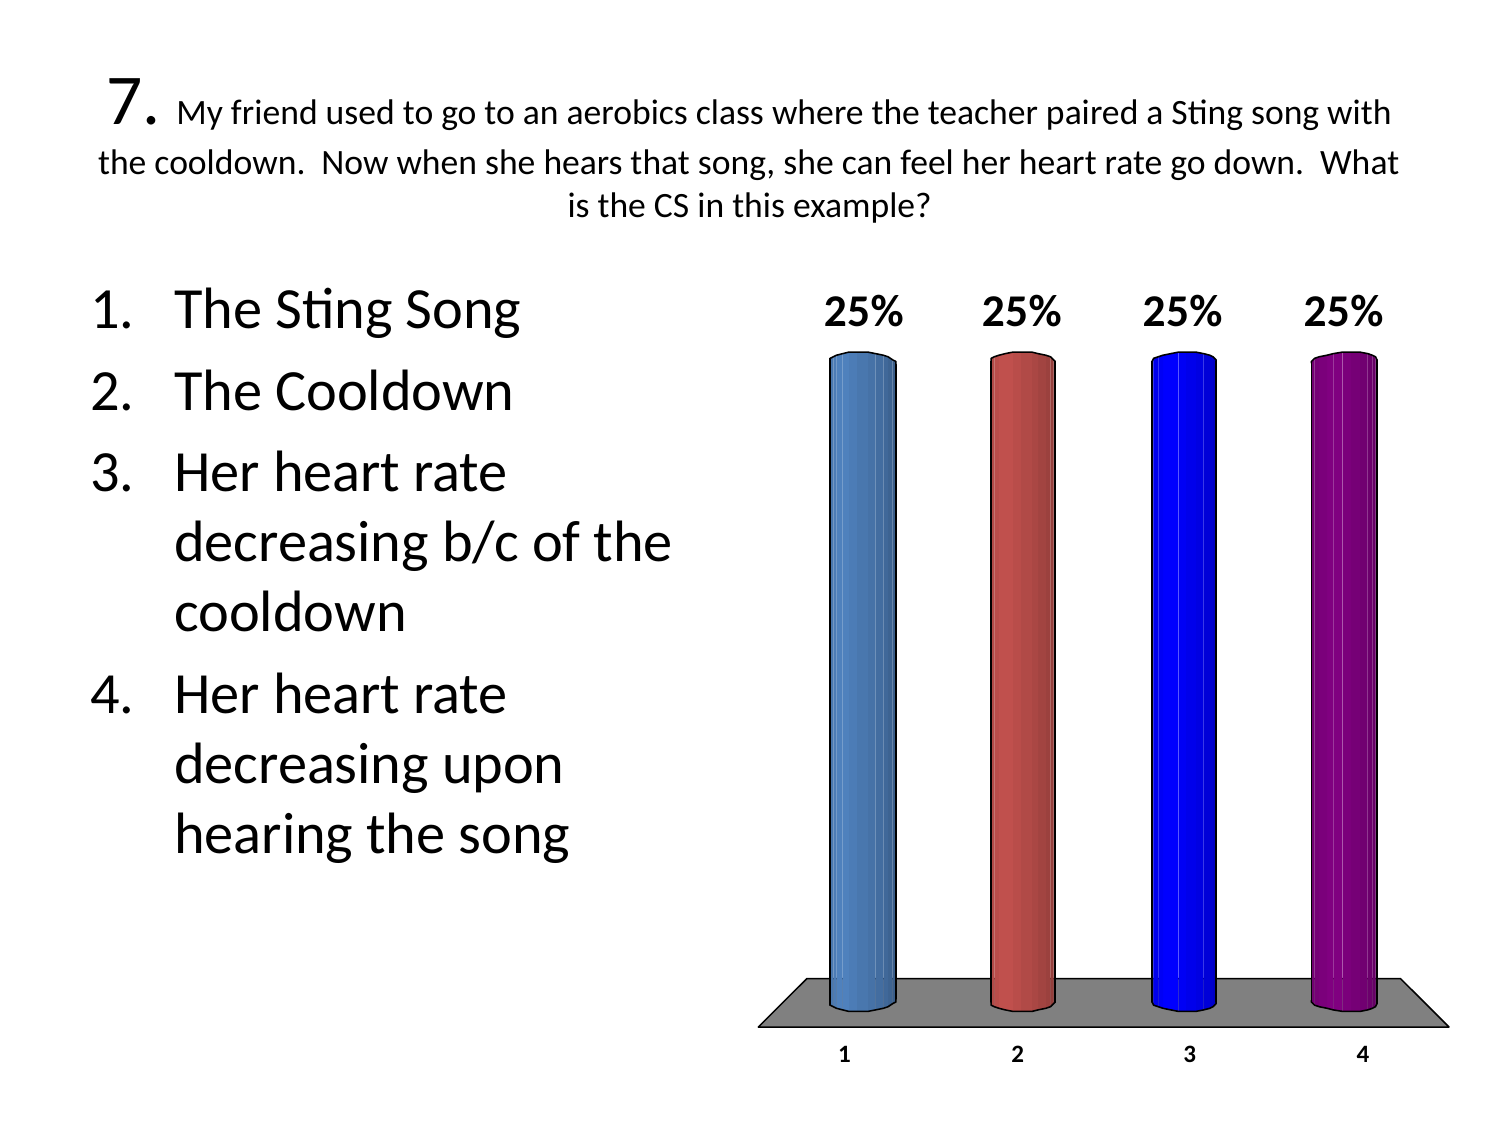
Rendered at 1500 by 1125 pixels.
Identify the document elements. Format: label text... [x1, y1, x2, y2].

list The Sting Song The Cooldown Her heart rate decreasing b/c of the cooldown Her heart rate decreasing upon hearing the song [75, 262, 750, 1005]
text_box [739, 270, 1490, 1115]
title 7. My friend used to go to an aerobics class where the teacher paired a Sting song with the cooldown. Now when she hears that song, she can feel her heart rate go down. What is the CS in this example? [75, 45, 1425, 233]
